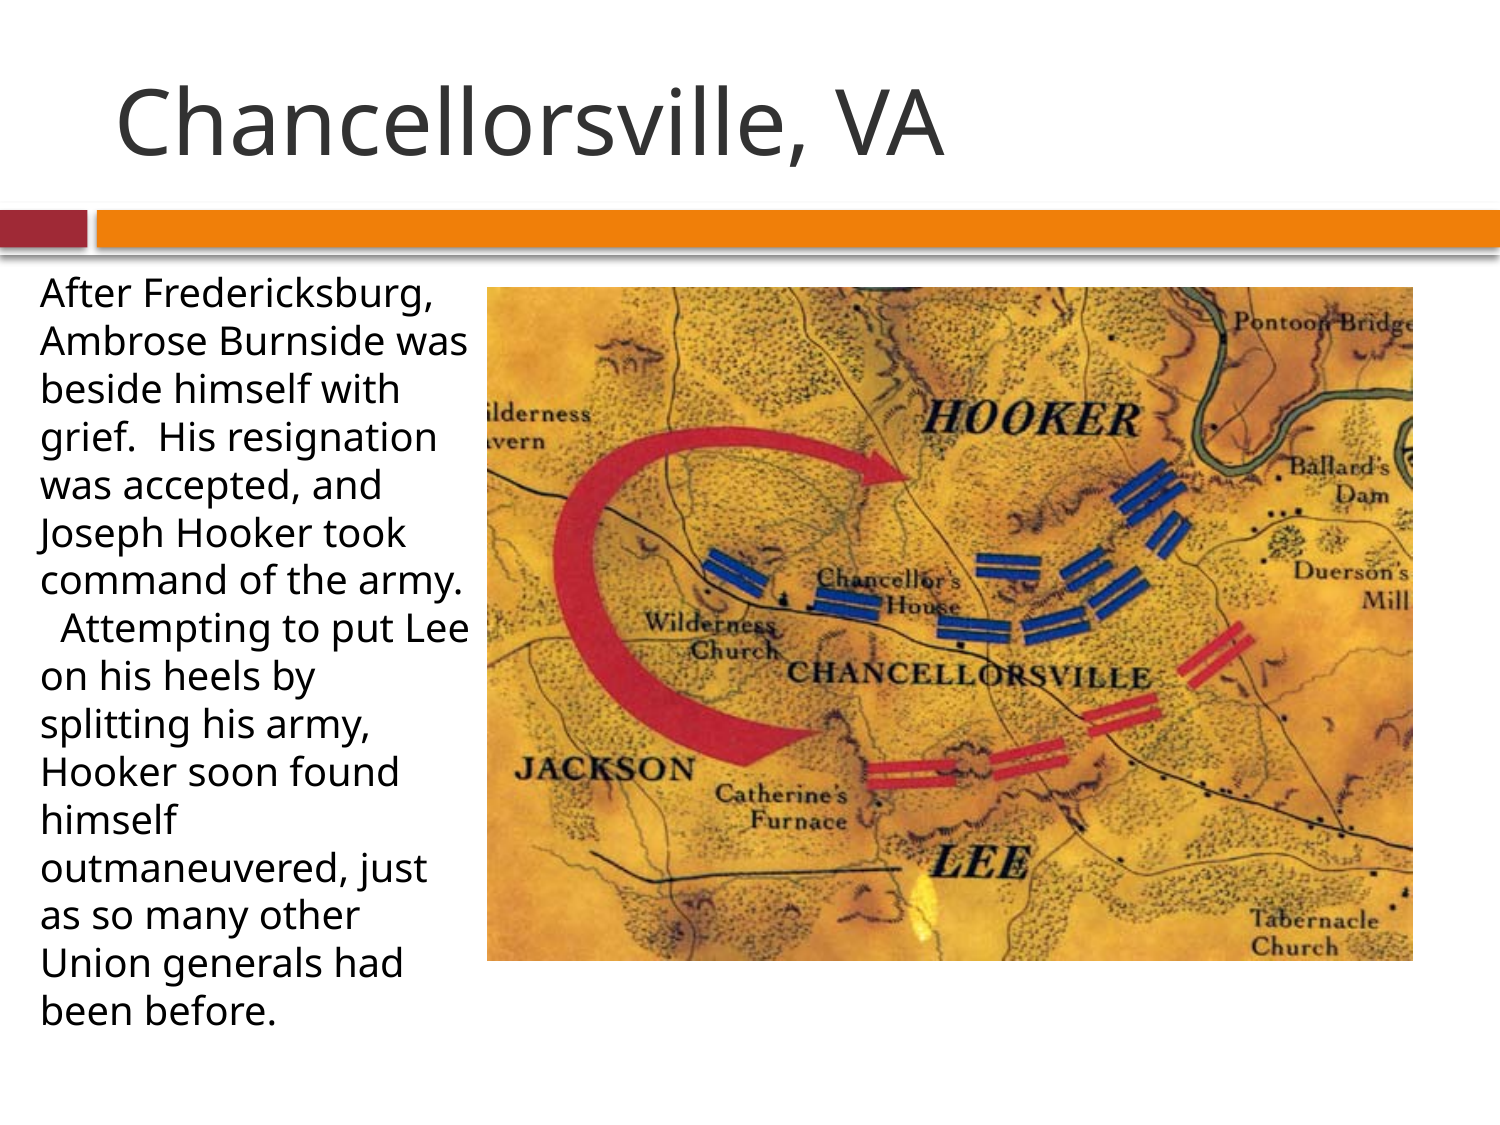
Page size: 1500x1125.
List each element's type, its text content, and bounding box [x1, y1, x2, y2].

list After Fredericksburg, Ambrose Burnside was beside himself with grief. His resignation was accepted, and Joseph Hooker took command of the army. Attempting to put Lee on his heels by splitting his army, Hooker soon found himself outmaneuvered, just as so many other Union generals had been before. [24, 260, 488, 1063]
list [487, 287, 1413, 961]
title Chancellorsville, VA [99, 37, 1438, 200]
